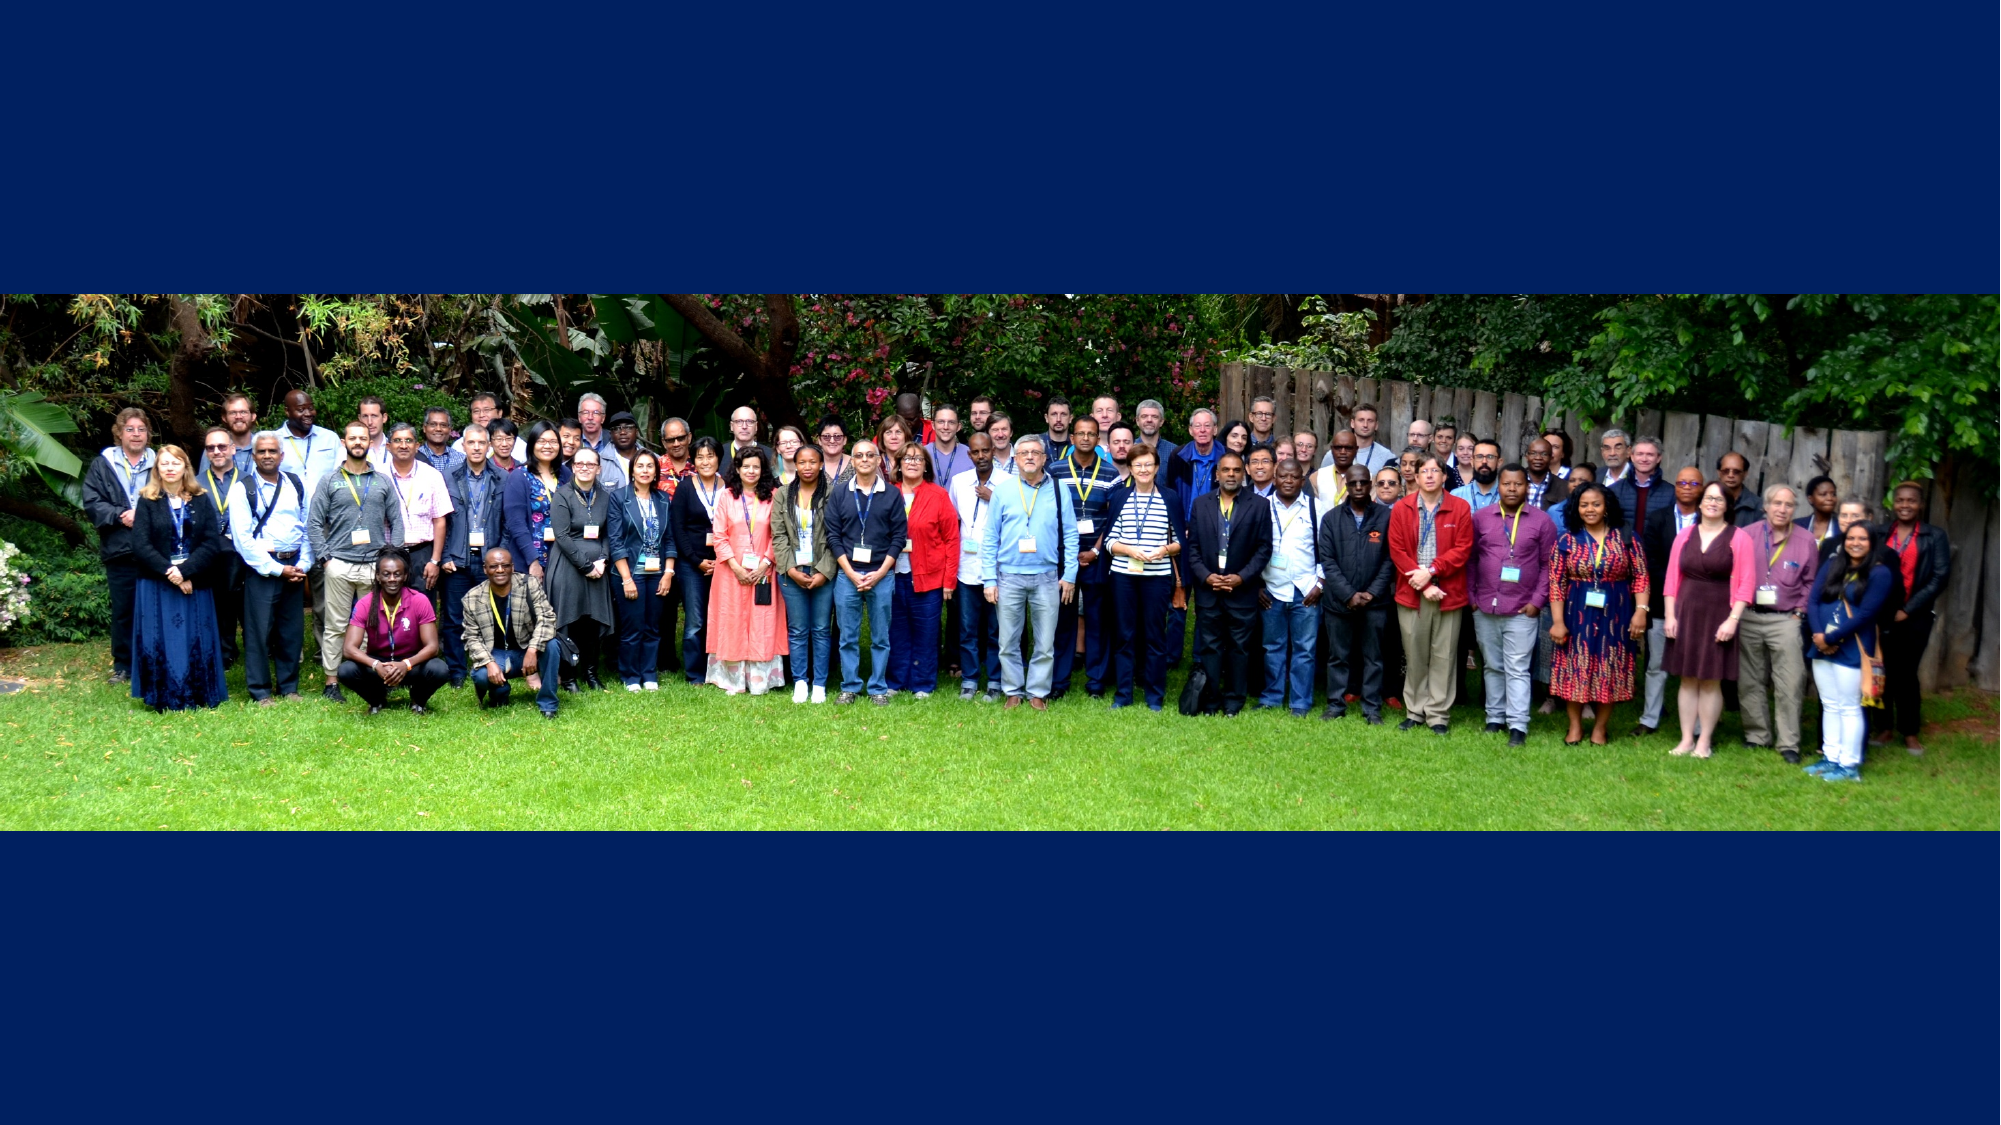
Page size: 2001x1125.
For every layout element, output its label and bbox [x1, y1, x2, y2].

picture [0, 294, 2000, 831]
